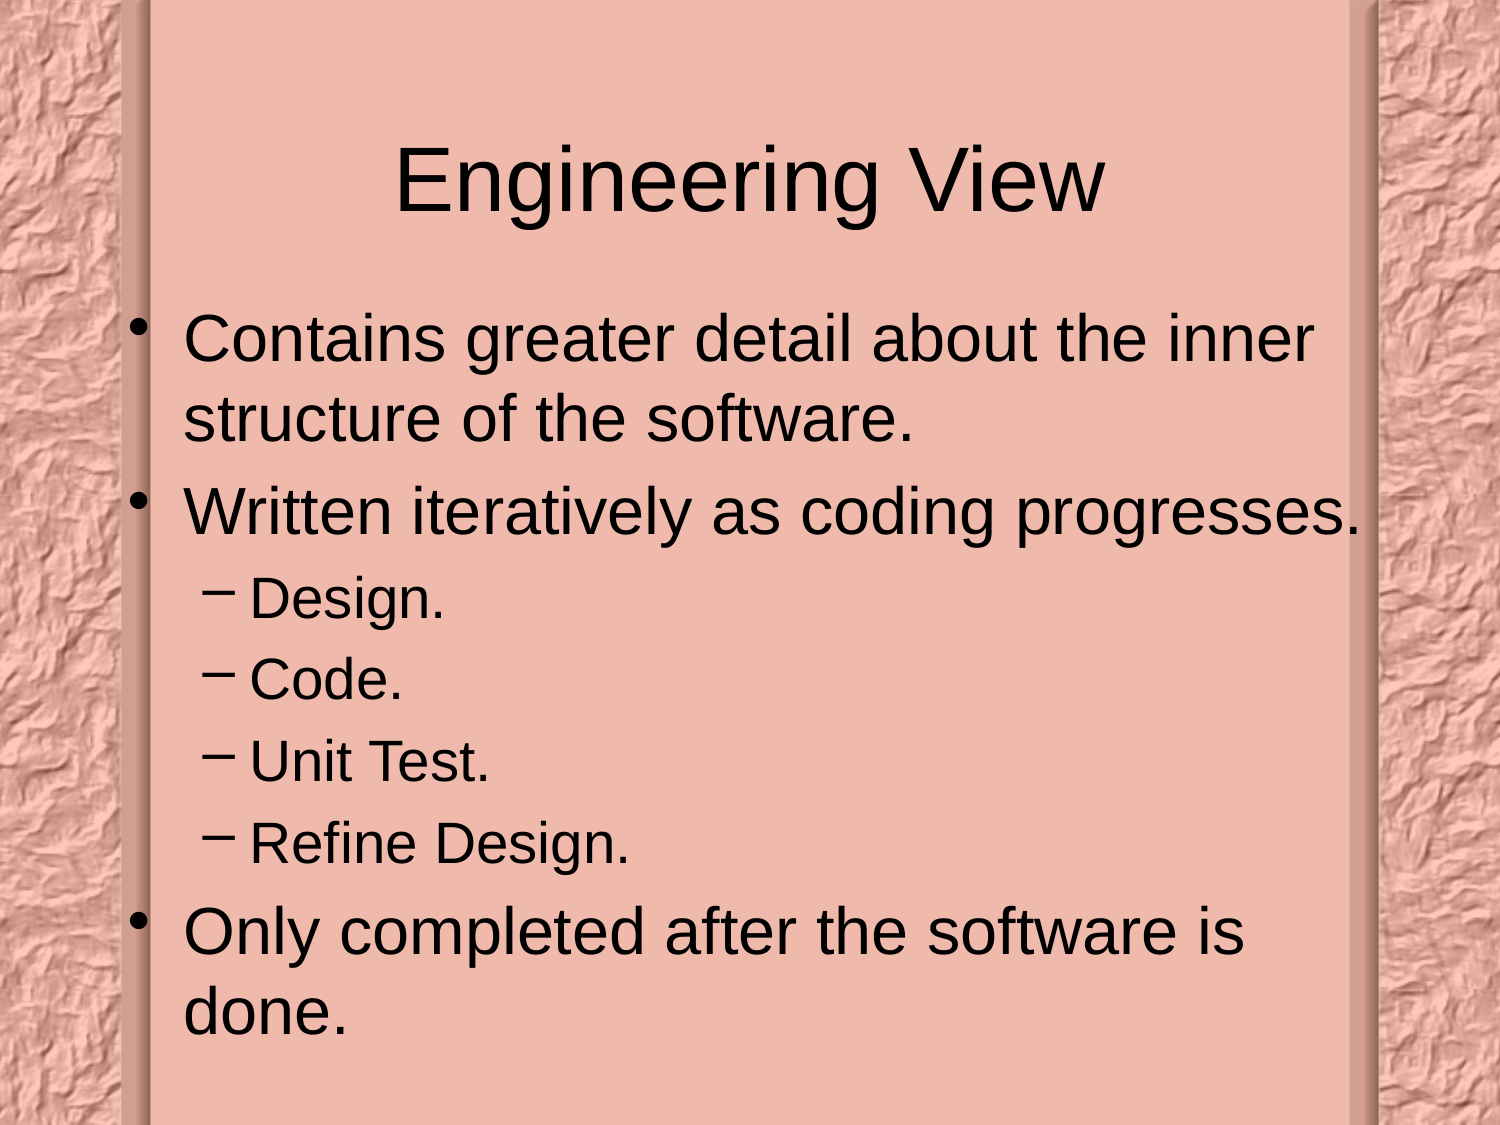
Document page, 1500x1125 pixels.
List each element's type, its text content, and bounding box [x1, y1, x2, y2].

picture [0, 0, 1500, 1125]
list Contains greater detail about the inner structure of the software. Written iteratively as coding progresses. Design. Code. Unit Test. Refine Design. Only completed after the software is done. [112, 287, 1388, 1063]
title Engineering View [112, 87, 1388, 263]
